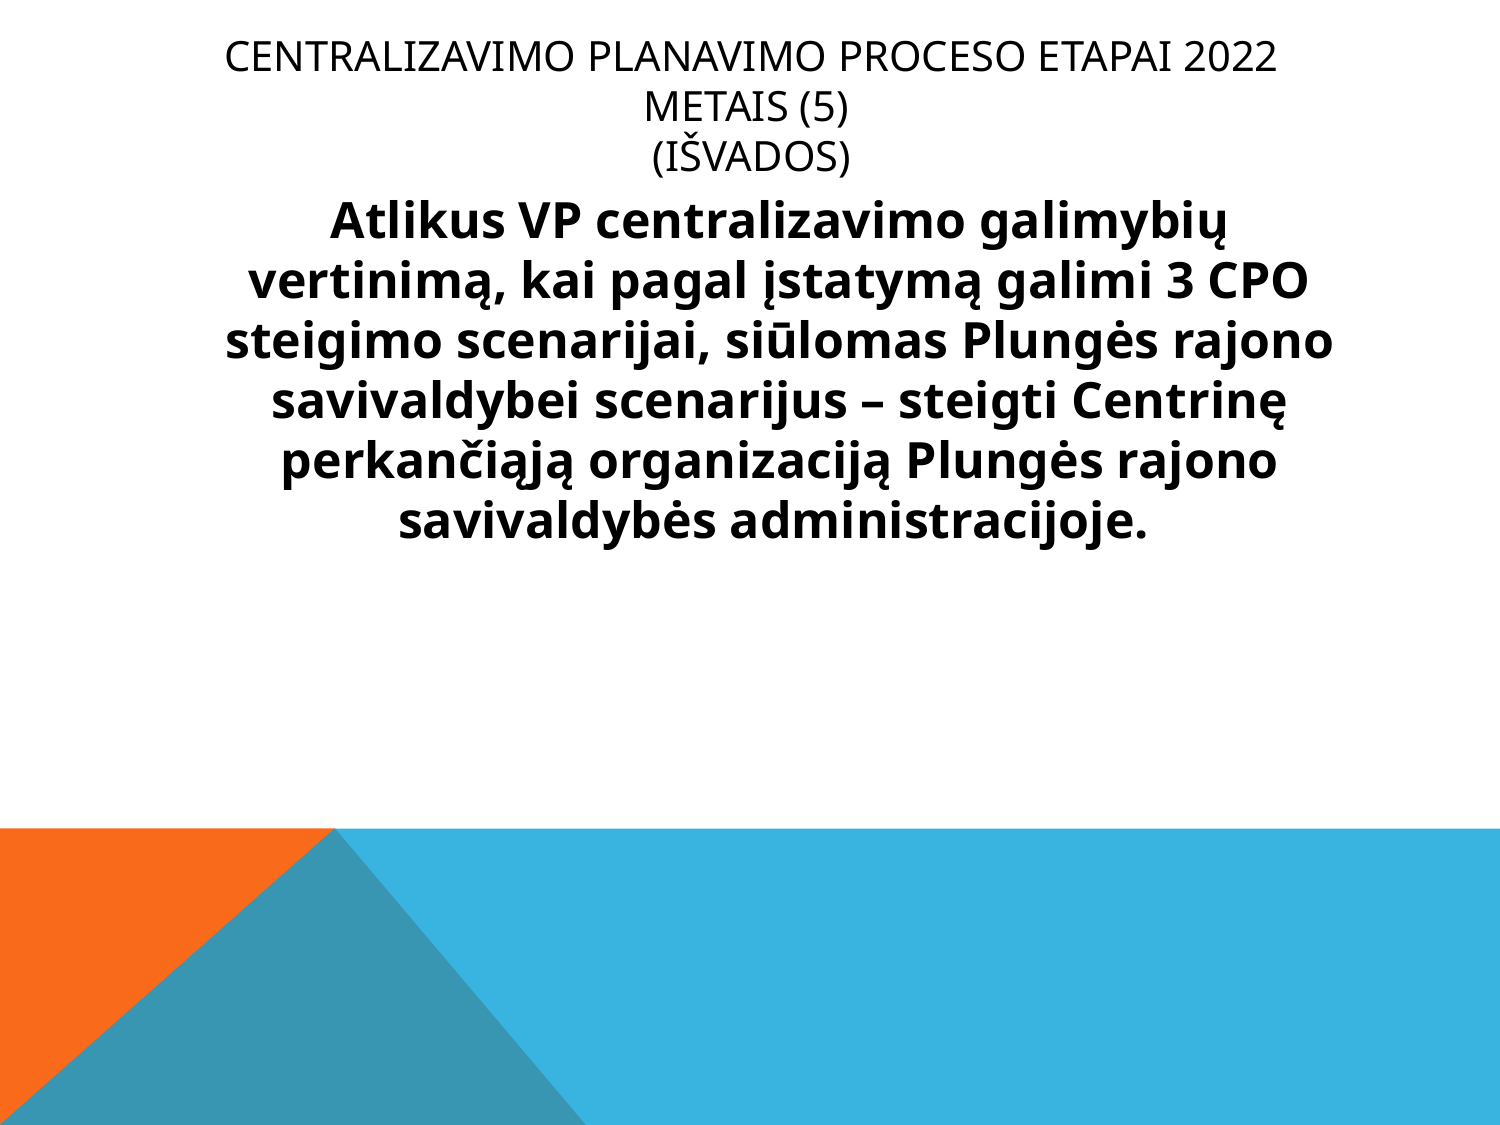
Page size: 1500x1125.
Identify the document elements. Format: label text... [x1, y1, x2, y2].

title Centralizavimo planavimo proceso etapai 2022 metais (5) (Išvados) [135, 60, 1369, 150]
list Atlikus VP centralizavimo galimybių vertinimą, kai pagal įstatymą galimi 3 CPO steigimo scenarijai, siūlomas Plungės rajono savivaldybei scenarijus – steigti Centrinę perkančiąją organizaciją Plungės rajono savivaldybės administracijoje. [135, 180, 1369, 768]
